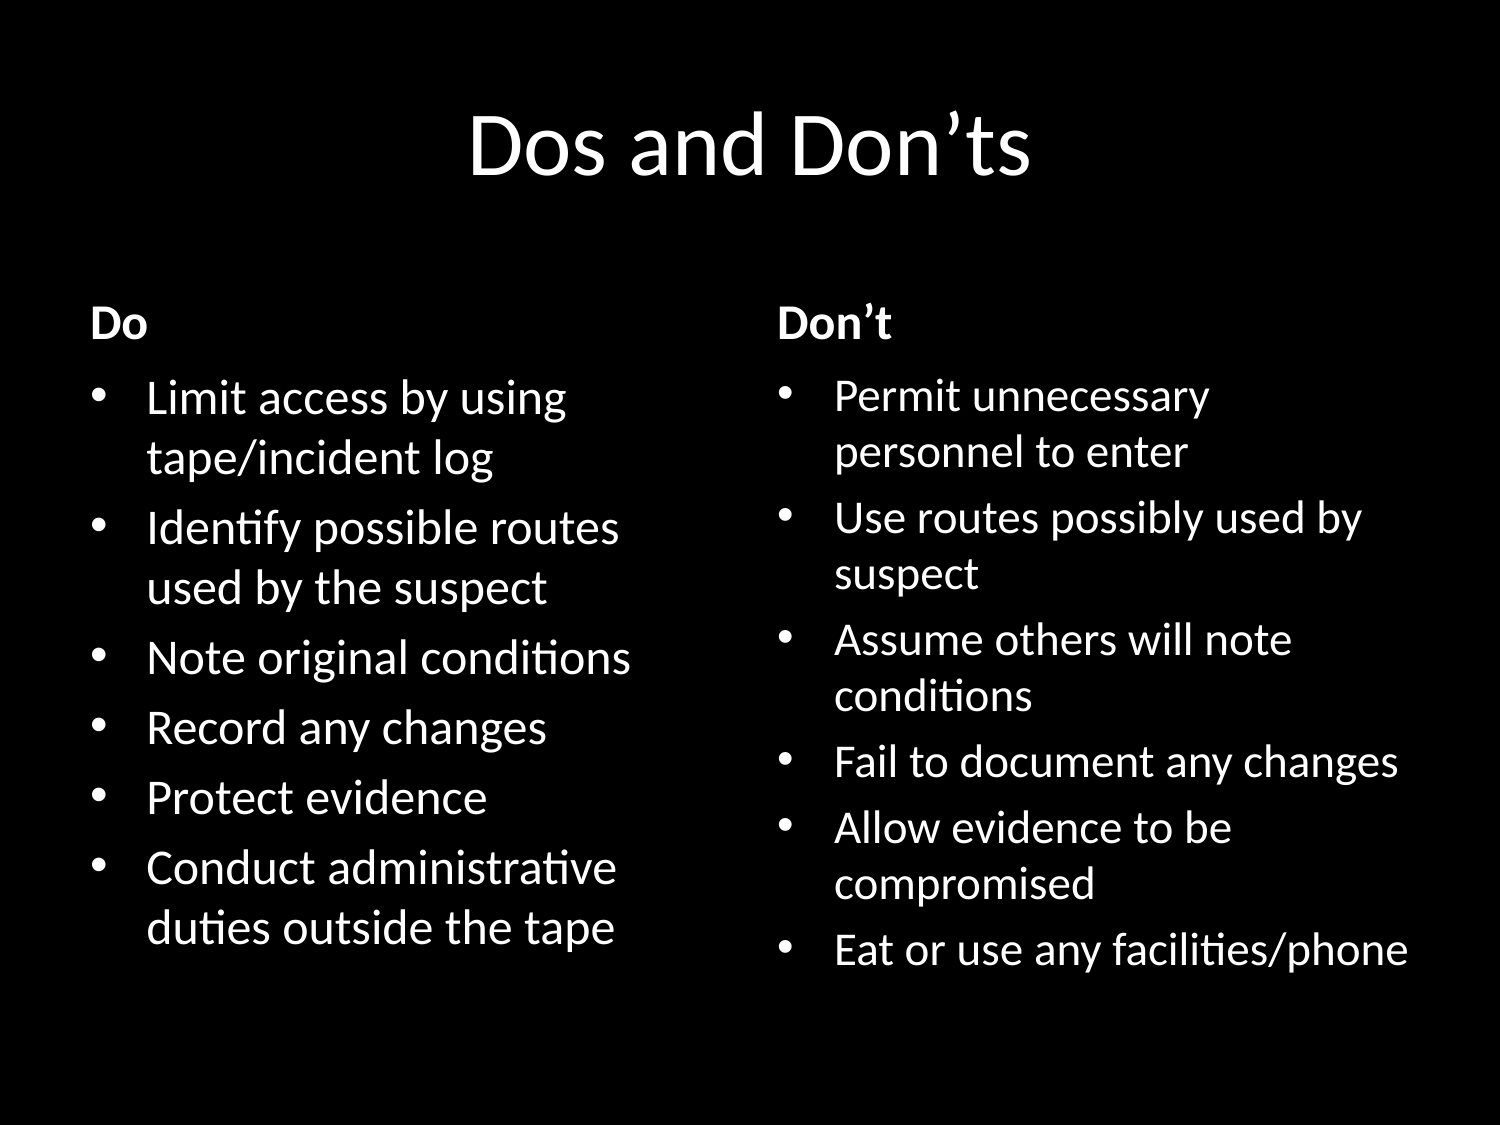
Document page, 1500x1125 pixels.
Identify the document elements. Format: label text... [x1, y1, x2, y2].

list Don’t [761, 251, 1425, 356]
list Limit access by using tape/incident log Identify possible routes used by the suspect Note original conditions Record any changes Protect evidence Conduct administrative duties outside the tape [75, 356, 738, 1005]
title Dos and Don’ts [75, 45, 1425, 233]
list Permit unnecessary personnel to enter Use routes possibly used by suspect Assume others will note conditions Fail to document any changes Allow evidence to be compromised Eat or use any facilities/phone [761, 356, 1425, 1005]
list Do [75, 251, 738, 356]
